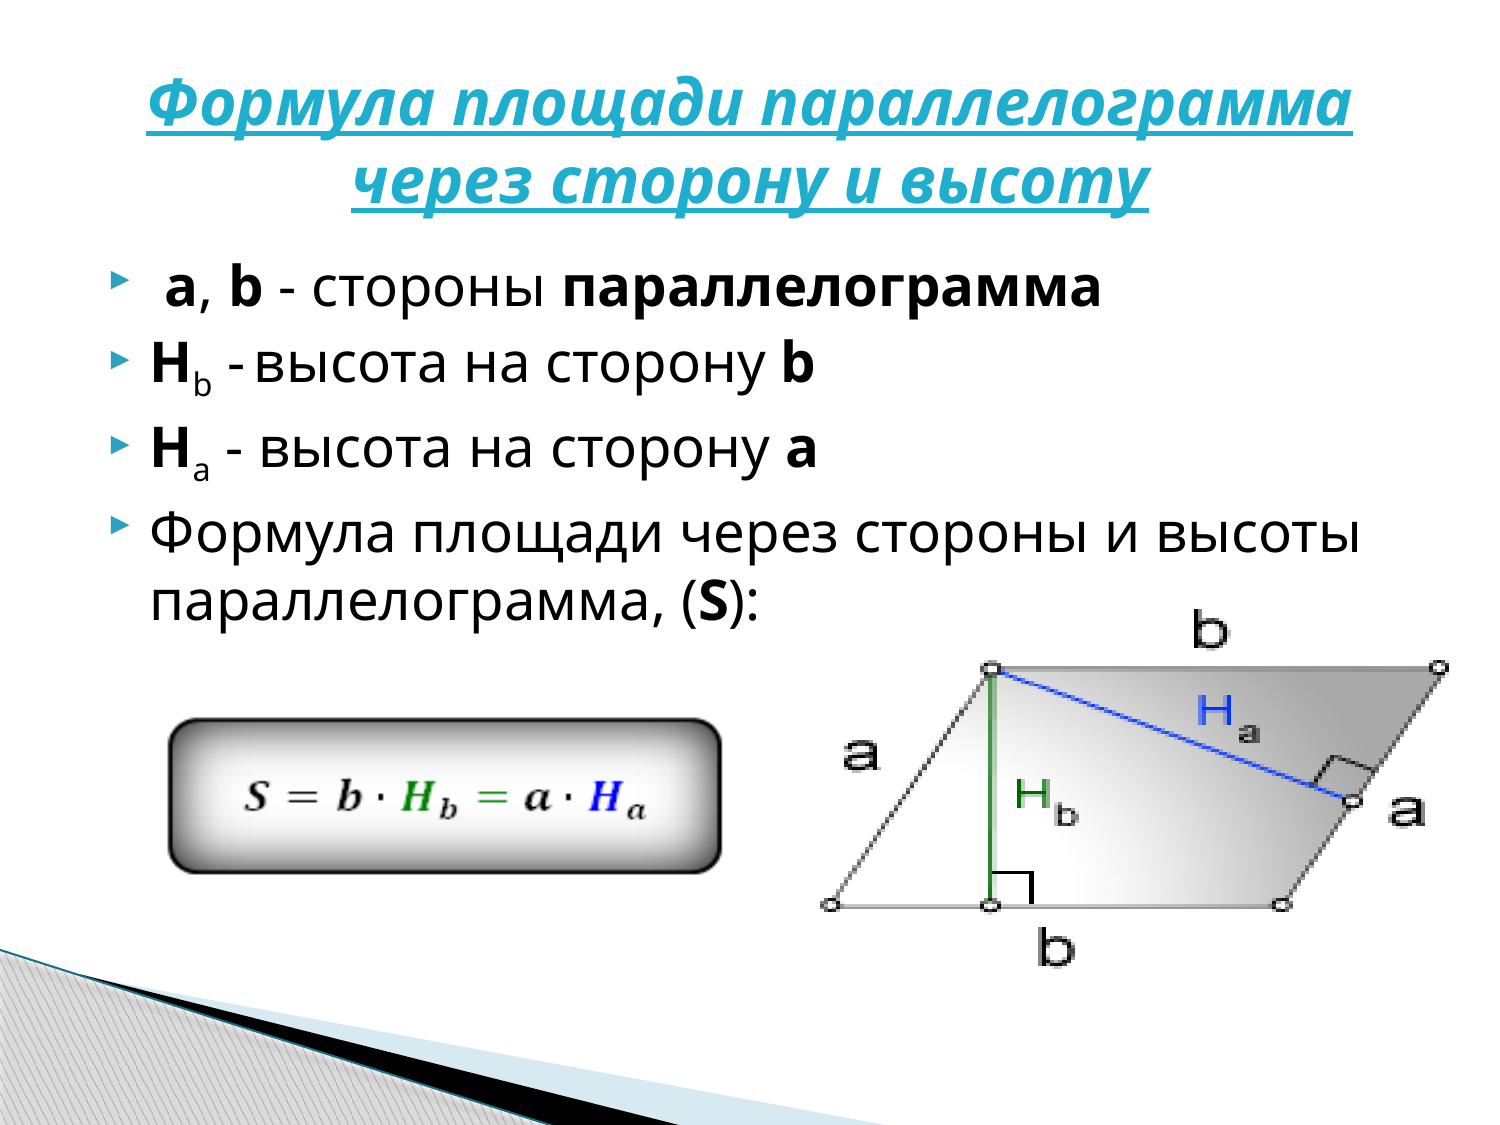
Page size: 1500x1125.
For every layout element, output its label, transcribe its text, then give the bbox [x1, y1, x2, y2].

picture [820, 573, 1454, 1020]
list a, b - стороны параллелограмма Hb - высота на сторону b Ha - высота на сторону a Формула площади через стороны и высоты параллелограмма, (S): [75, 243, 1425, 986]
title Формула площади параллелограмма через сторону и высоту [75, 45, 1425, 233]
picture [163, 714, 727, 880]
